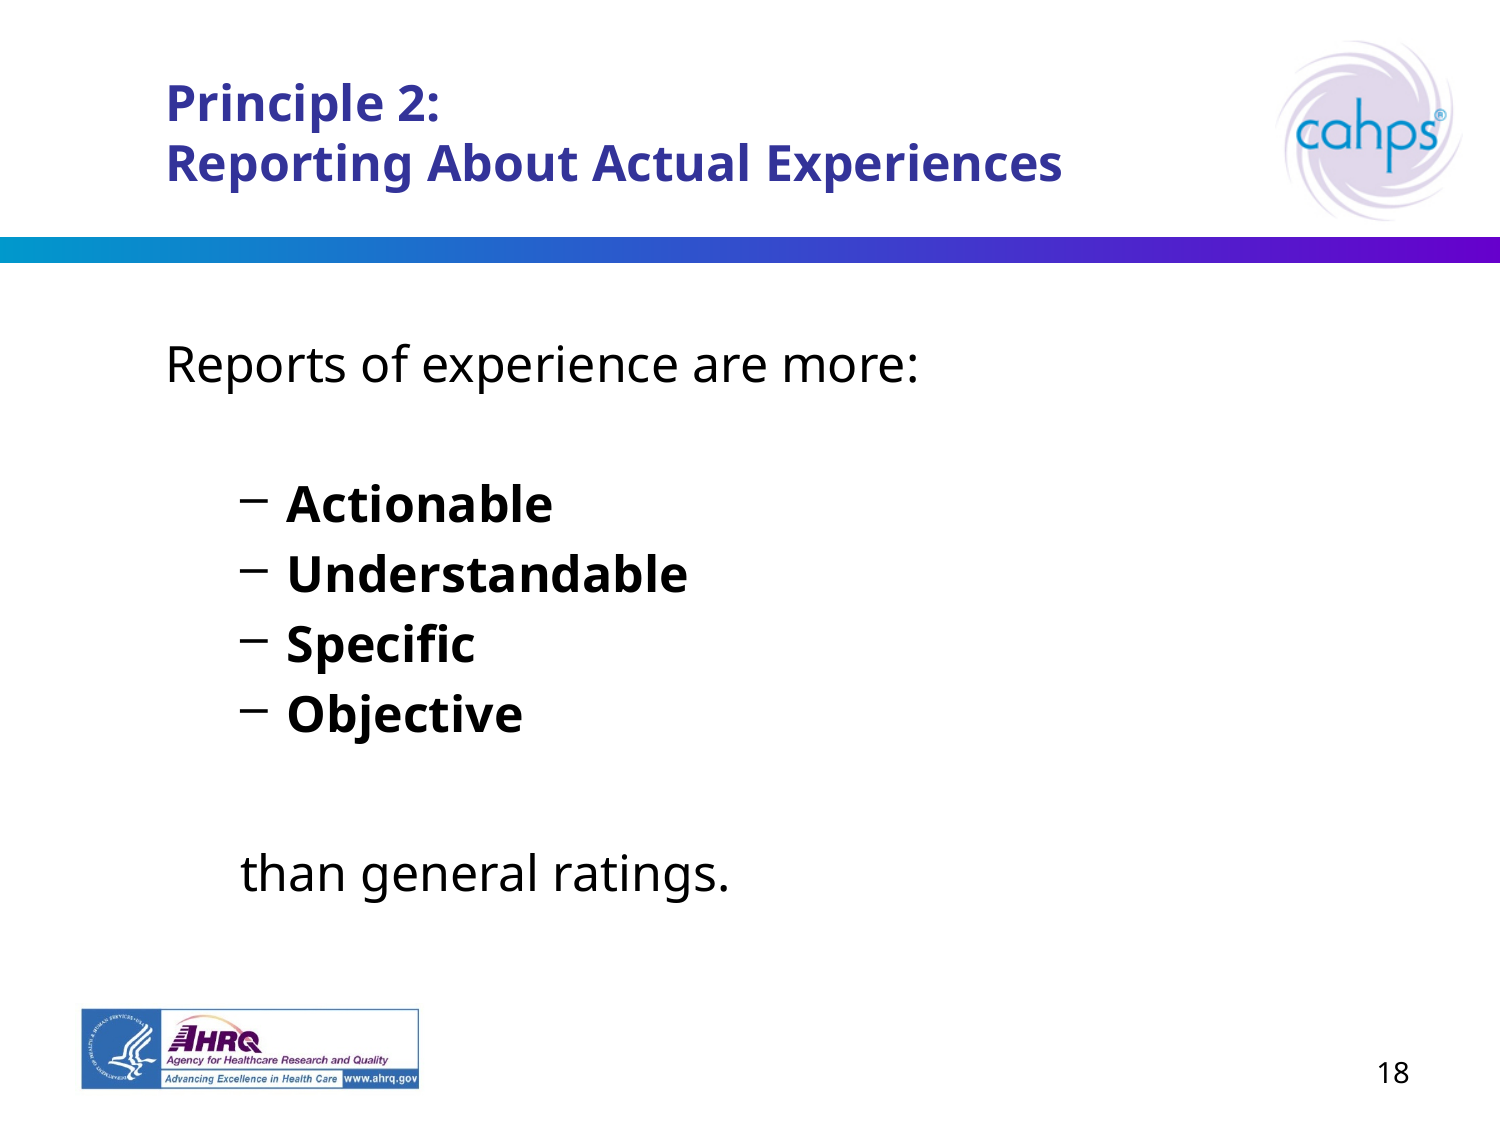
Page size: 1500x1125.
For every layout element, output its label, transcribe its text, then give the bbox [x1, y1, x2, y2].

picture [75, 1003, 425, 1096]
list Reports of experience are more: Actionable Understandable Specific Objective than general ratings. [149, 324, 800, 901]
slide_number 18 [1074, 1046, 1426, 1125]
text_box [800, 275, 1500, 1000]
title Principle 2: Reporting About Actual Experiences [149, 37, 1301, 226]
picture [1301, 37, 1463, 225]
